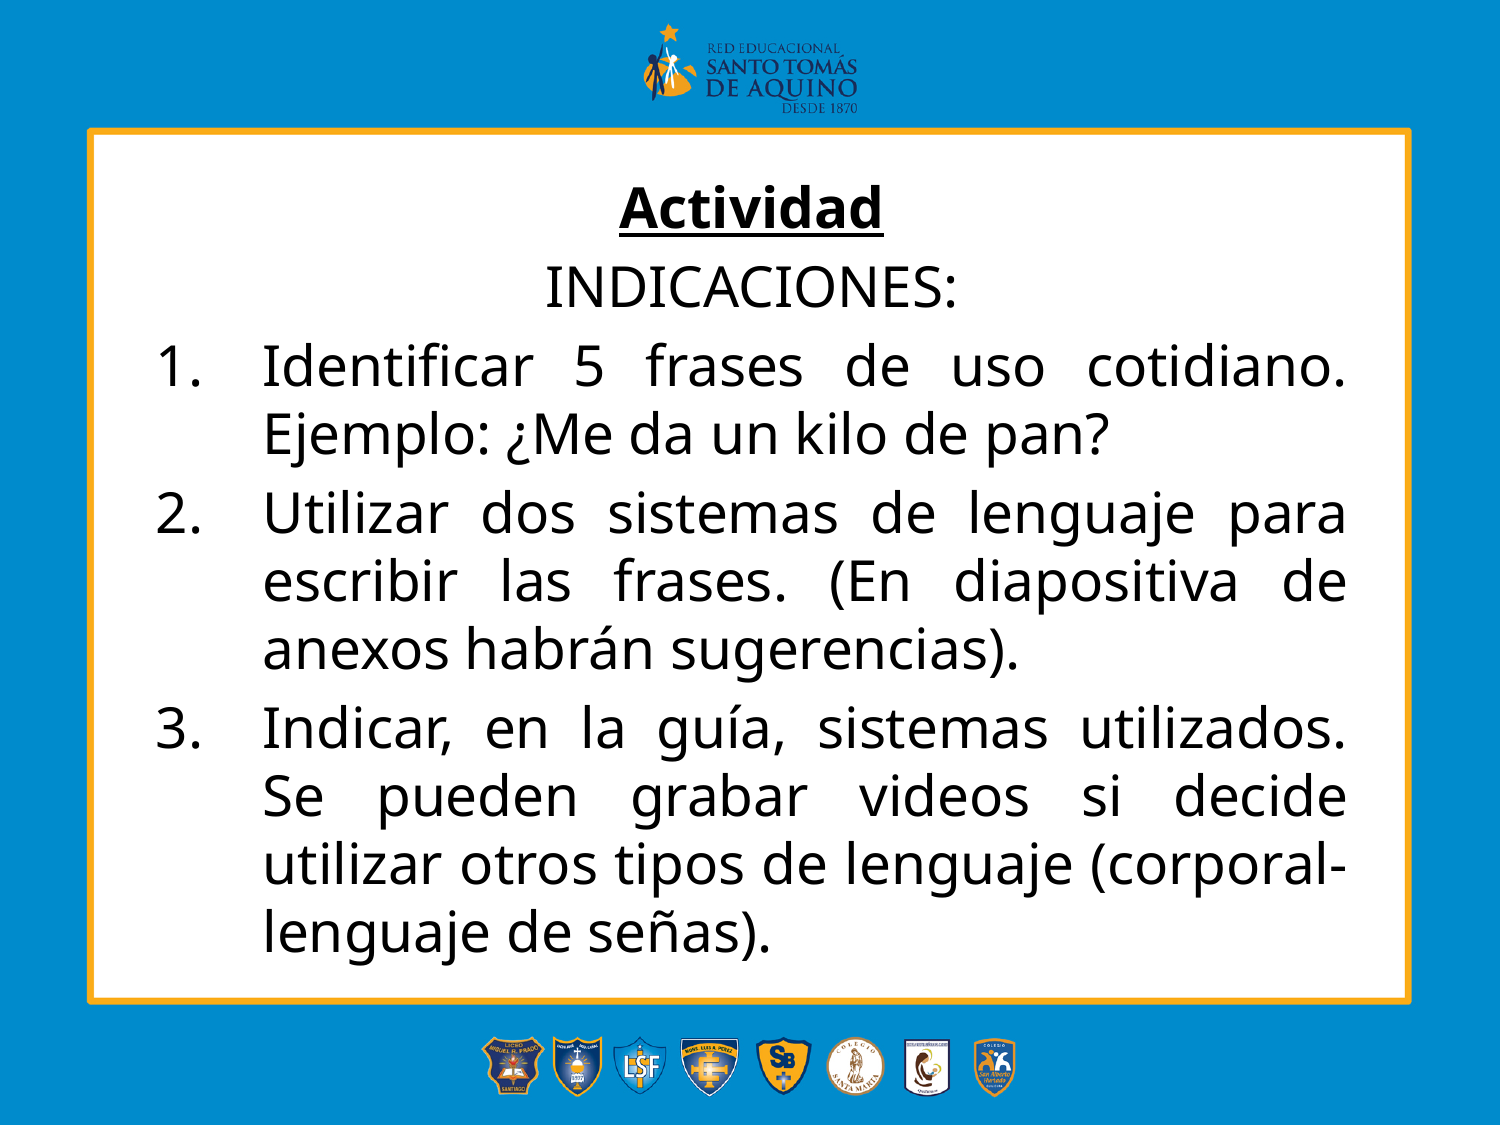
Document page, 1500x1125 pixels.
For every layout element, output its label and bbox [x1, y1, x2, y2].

picture [827, 1037, 884, 1095]
picture [757, 1038, 811, 1094]
picture [483, 1038, 544, 1094]
picture [681, 1039, 738, 1096]
picture [905, 1040, 949, 1096]
picture [661, 25, 678, 41]
picture [644, 55, 690, 99]
picture [975, 1039, 1015, 1096]
picture [685, 66, 696, 75]
picture [553, 1037, 602, 1096]
picture [733, 61, 740, 68]
picture [623, 1046, 659, 1087]
picture [87, 127, 1412, 1004]
